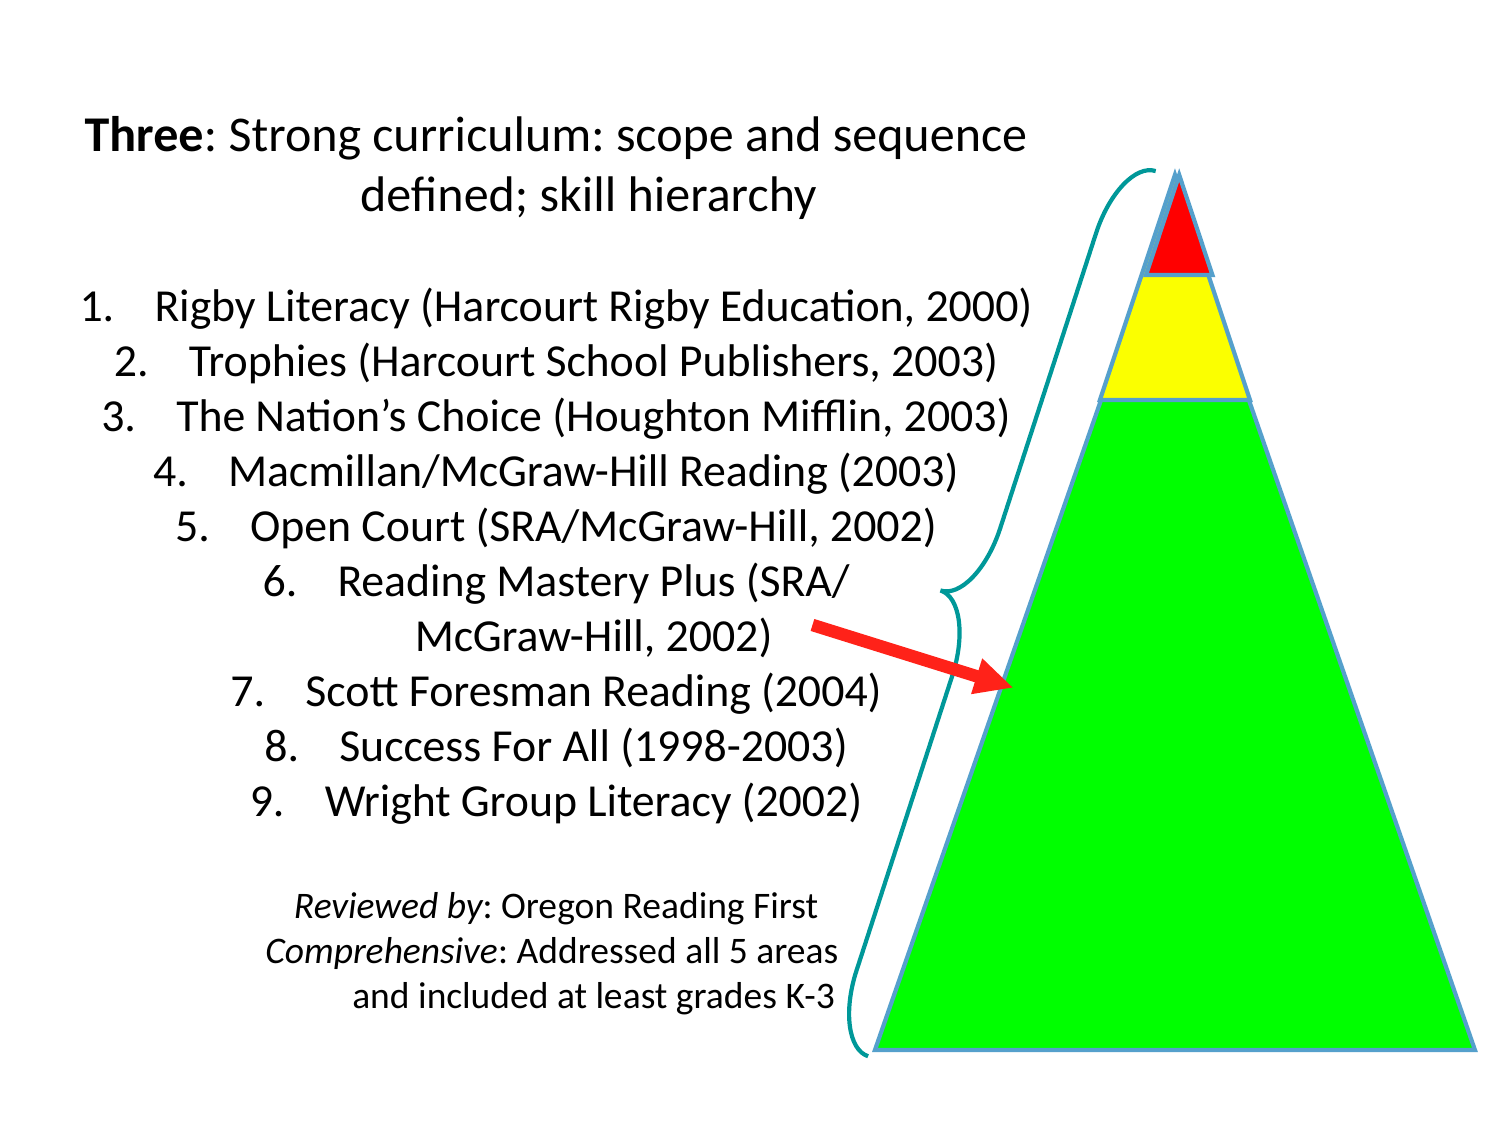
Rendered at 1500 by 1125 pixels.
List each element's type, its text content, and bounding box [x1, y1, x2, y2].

text_box [874, 400, 1475, 1051]
text_box [1063, 170, 1156, 457]
text_box Three: Strong curriculum: scope and sequence defined; skill hierarchy 1. Rigby Literacy (Harcourt Rigby Education, 2000) 2. Trophies (Harcourt School Publishers, 2003) 3. The Nation’s Choice (Houghton Mifflin, 2003) 4. Macmillan/McGraw-Hill Reading (2003) 5. Open Court (SRA/McGraw-Hill, 2002) 6. Reading Mastery Plus (SRA/ McGraw-Hill, 2002) 7. Scott Foresman Reading (2004) 8. Success For All (1998-2003) 9. Wright Group Literacy (2002) Reviewed by: Oregon Reading First Comprehensive: Addressed all 5 areas and included at least grades K-3 [50, 87, 1063, 1030]
text_box [812, 624, 1013, 690]
text_box [850, 1030, 877, 1057]
text_box [1146, 174, 1213, 275]
text_box [1099, 174, 1250, 400]
